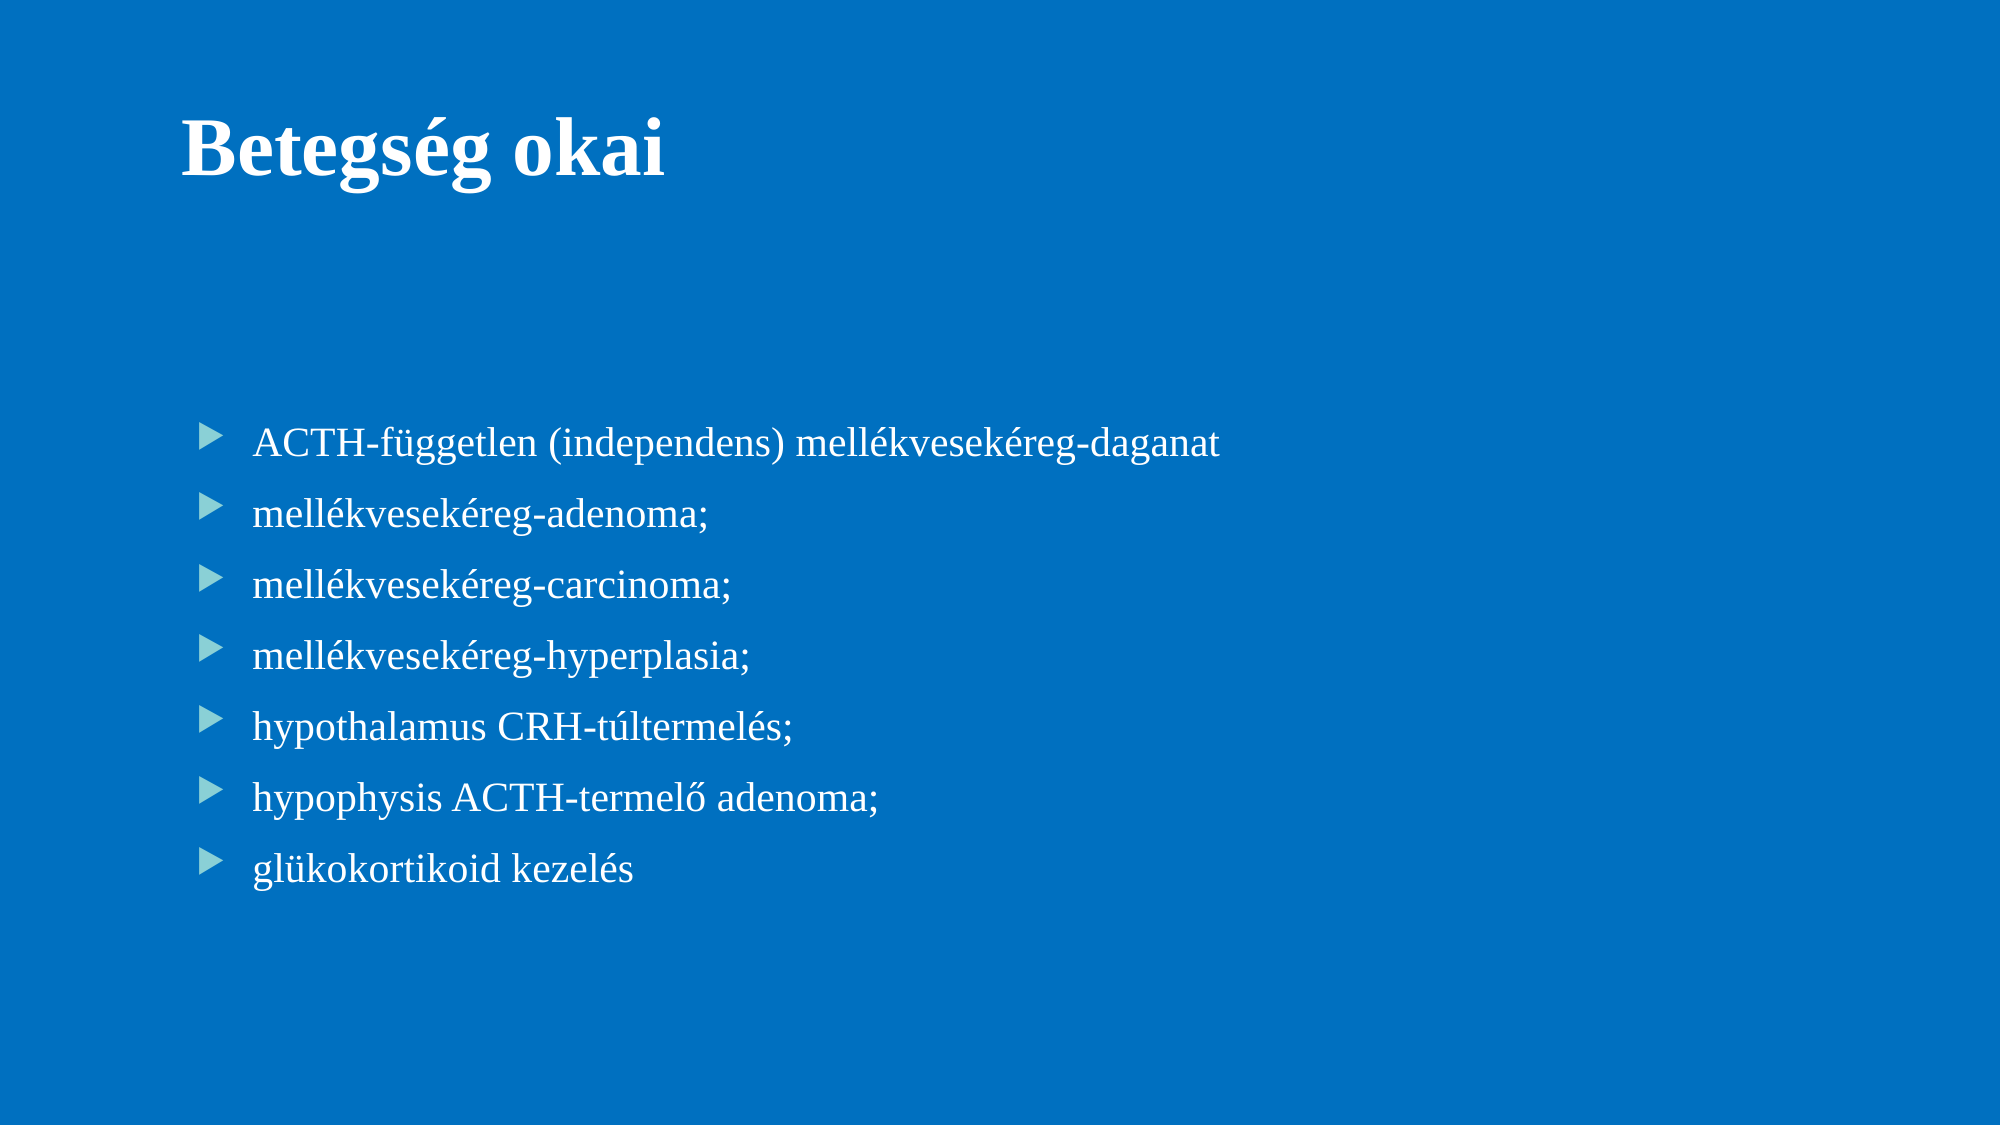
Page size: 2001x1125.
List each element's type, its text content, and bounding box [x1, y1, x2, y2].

title Betegség okai [166, 84, 759, 273]
list ACTH-független (independens) mellékvesekéreg-daganat mellékvesekéreg-adenoma; mellékvesekéreg-carcinoma; mellékvesekéreg-hyperplasia; hypothalamus CRH-túltermelés; hypophysis ACTH-termelő adenoma; glükokortikoid kezelés [181, 336, 1649, 1025]
